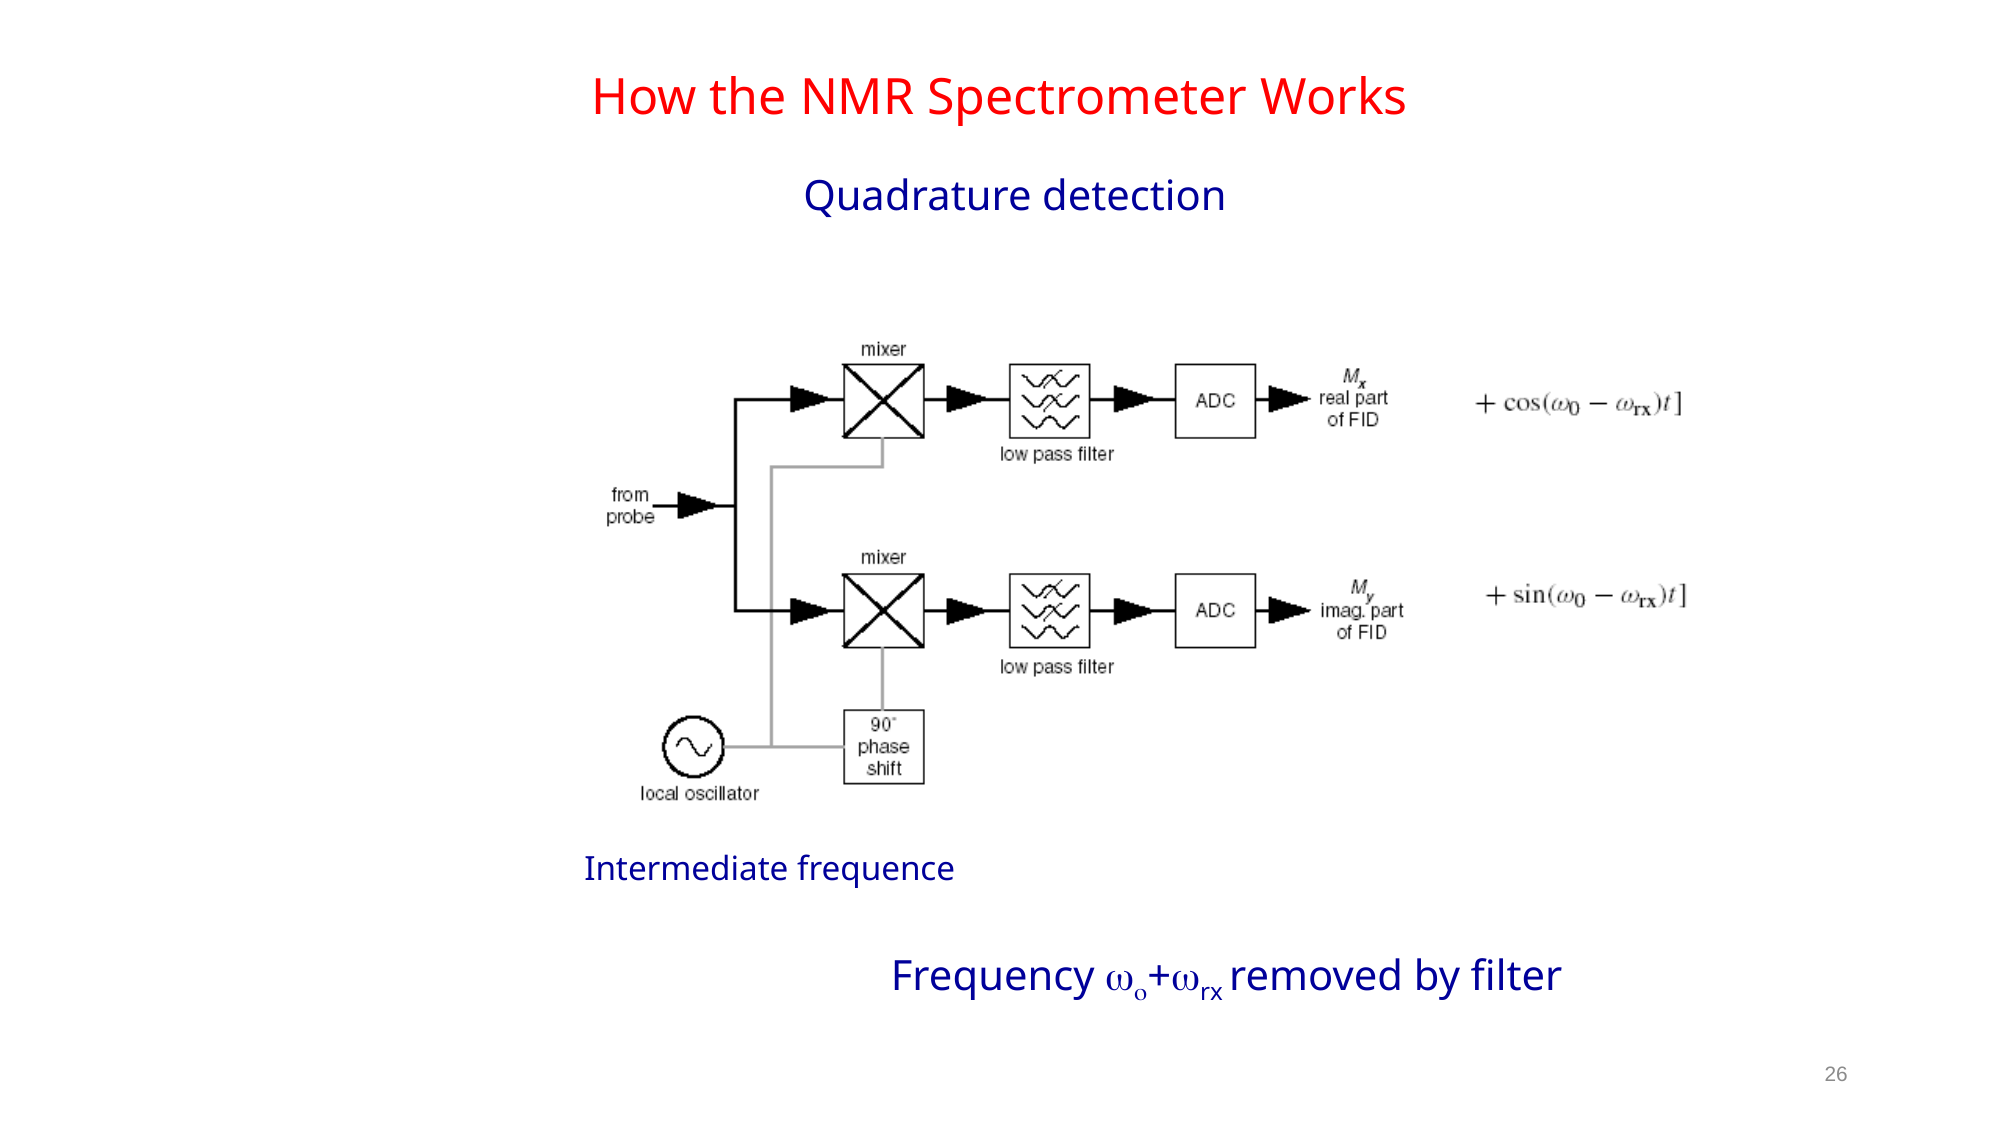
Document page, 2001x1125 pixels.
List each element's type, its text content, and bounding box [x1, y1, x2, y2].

text_box Intermediate frequence [569, 852, 971, 895]
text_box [1430, 562, 1749, 636]
text_box Quadrature detection [788, 160, 1242, 226]
picture [545, 317, 1430, 852]
text_box Frequency wo+wrx removed by filter [876, 940, 1588, 1013]
text_box How the NMR Spectrometer Works [324, 45, 1675, 144]
slide_number 26 [1412, 1042, 1863, 1103]
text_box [1430, 373, 1709, 441]
